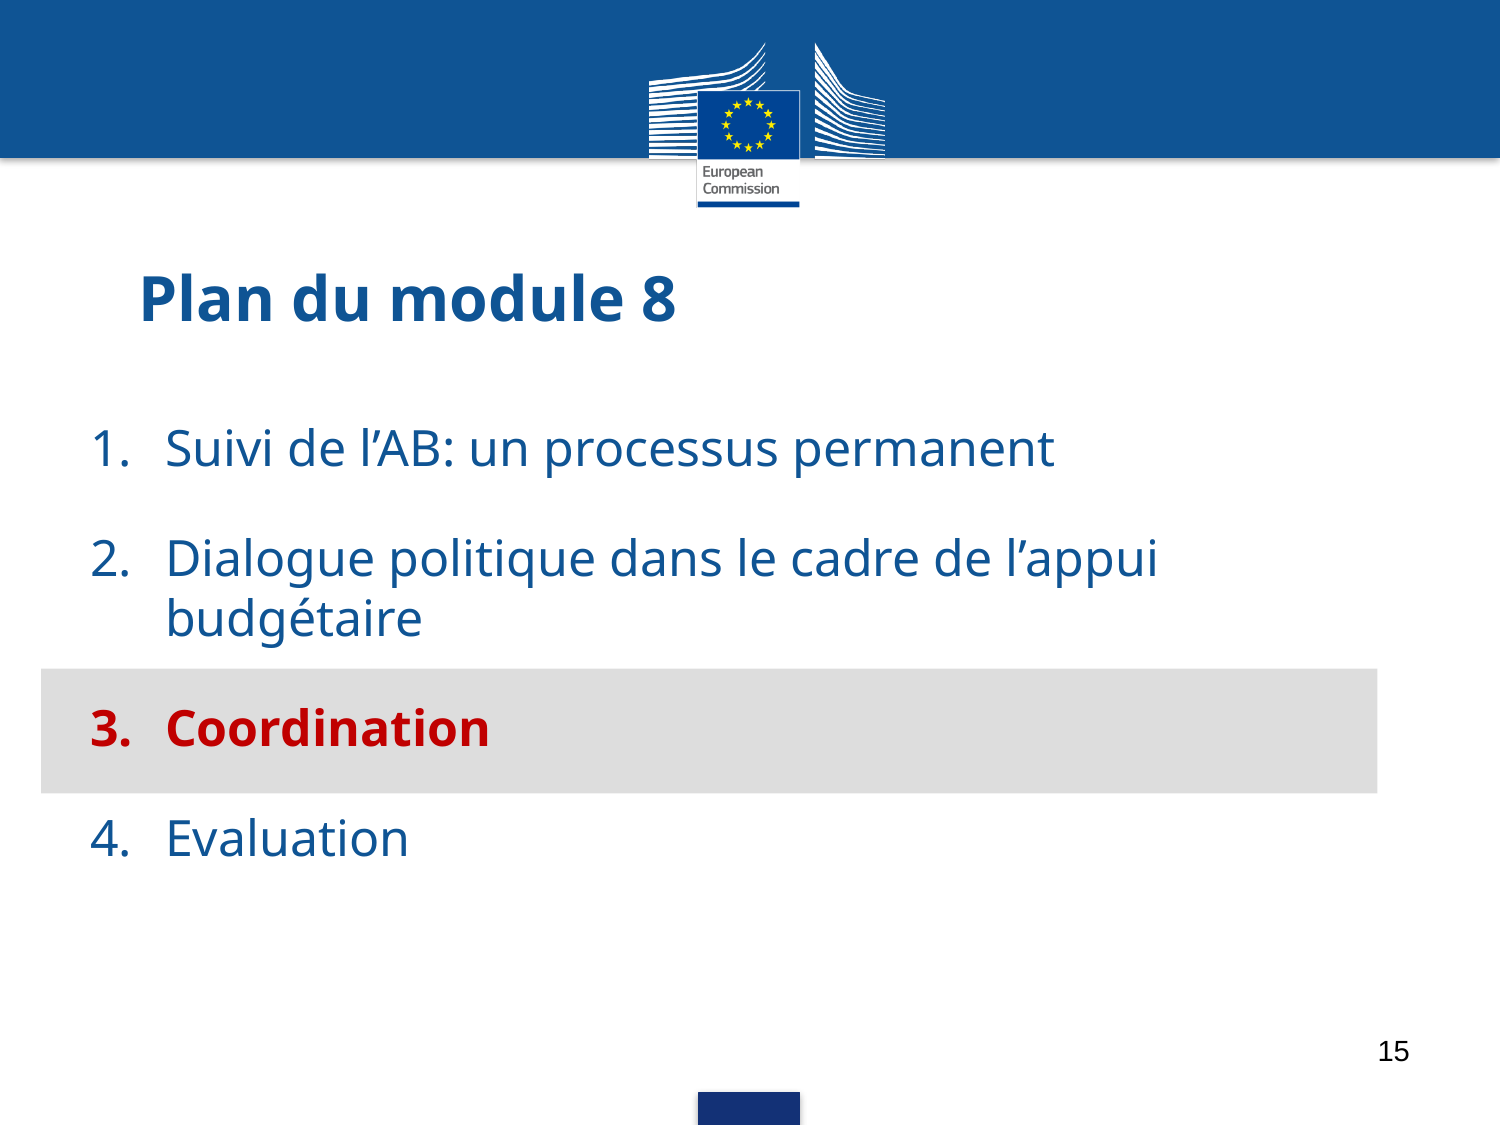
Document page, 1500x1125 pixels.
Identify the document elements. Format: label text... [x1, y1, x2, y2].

slide_number 15 [1074, 1024, 1426, 1103]
list Suivi de l’AB: un processus permanent Dialogue politique dans le cadre de l’appui budgétaire Coordination Evaluation [74, 408, 1426, 988]
title Plan du module 8 [64, 219, 1416, 374]
text_box [41, 668, 74, 794]
picture [649, 42, 885, 208]
